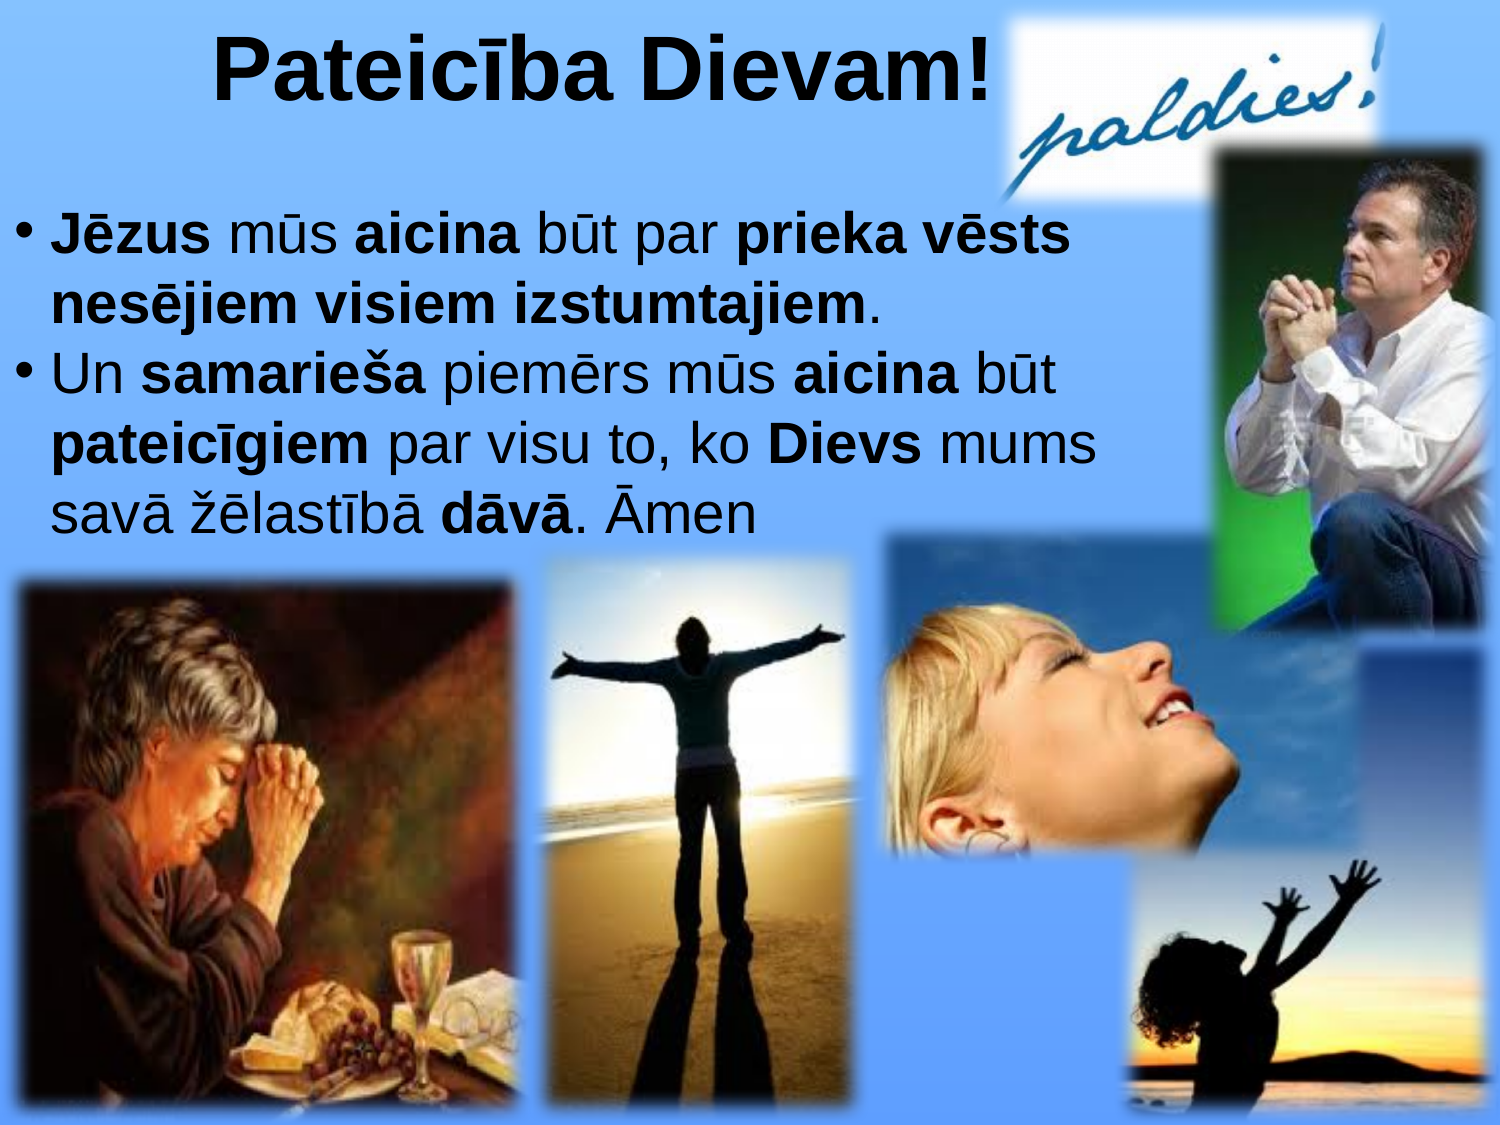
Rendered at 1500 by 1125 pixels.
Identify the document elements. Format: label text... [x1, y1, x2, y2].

title Pateicība Dievam! [0, 0, 989, 128]
picture [0, 0, 1500, 1125]
text_box Jēzus mūs aicina būt par prieka vēsts nesējiem visiem izstumtajiem. Un samarieša piemērs mūs aicina būt pateicīgiem par visu to, ko Dievs mums savā žēlastībā dāvā. Āmen [0, 187, 1190, 553]
